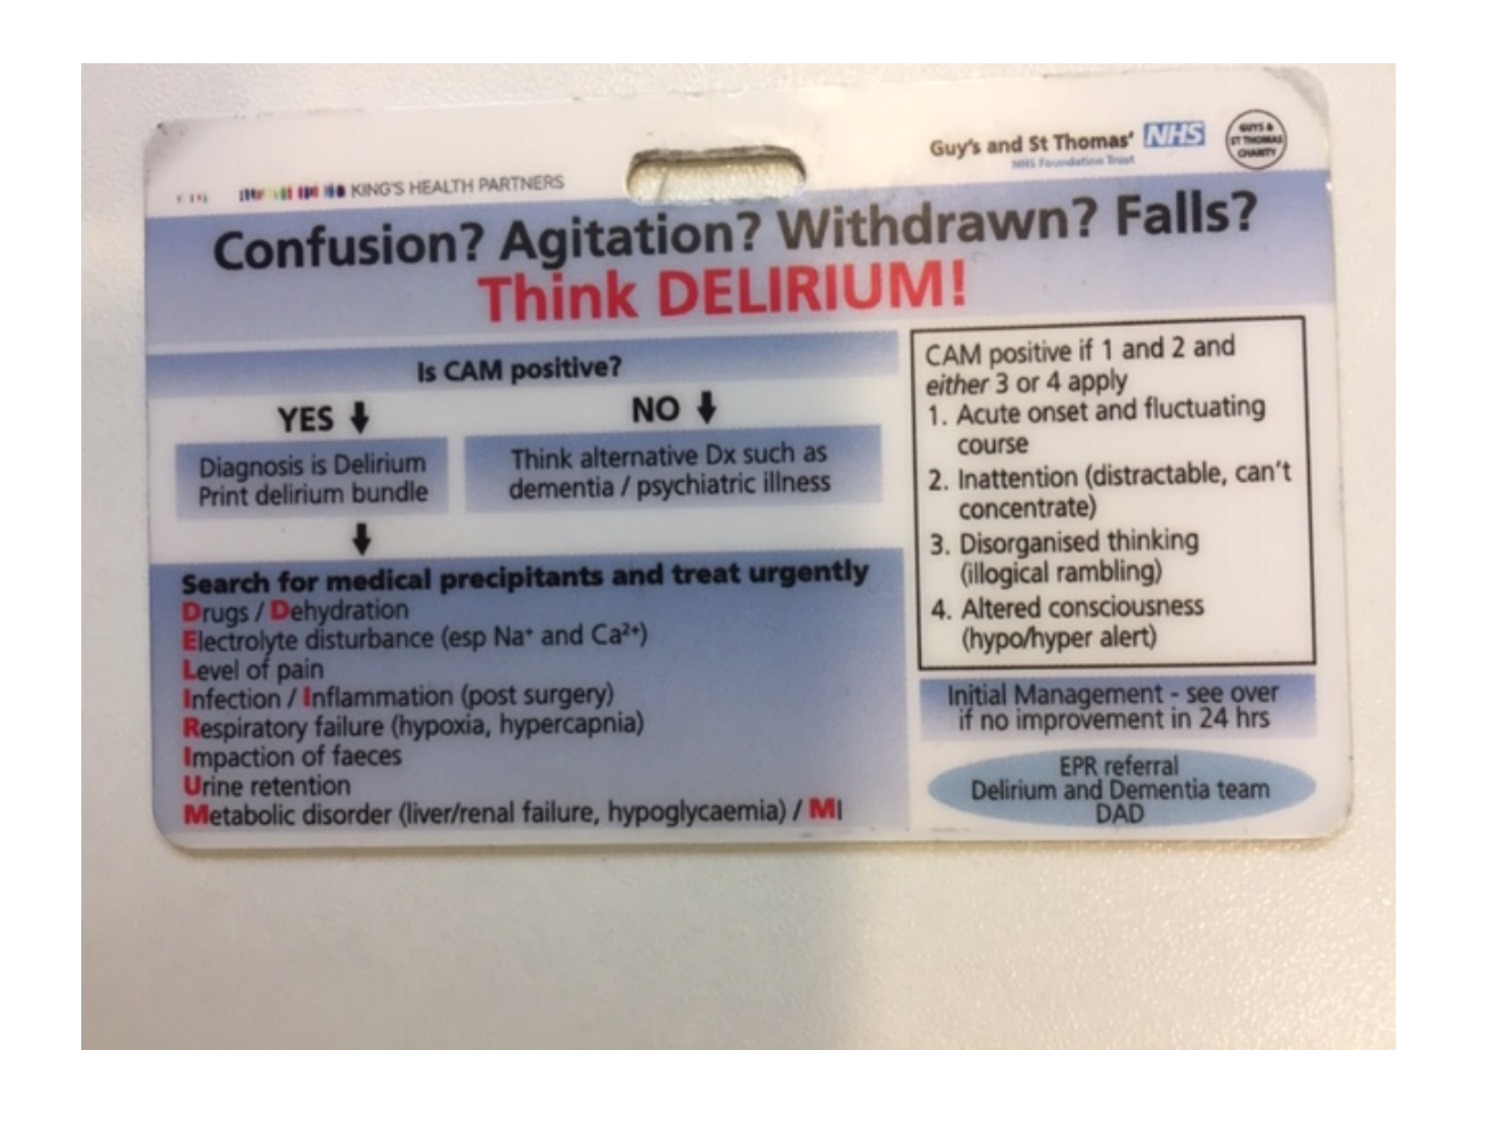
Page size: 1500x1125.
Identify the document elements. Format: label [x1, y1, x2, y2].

picture [79, 62, 1396, 1050]
